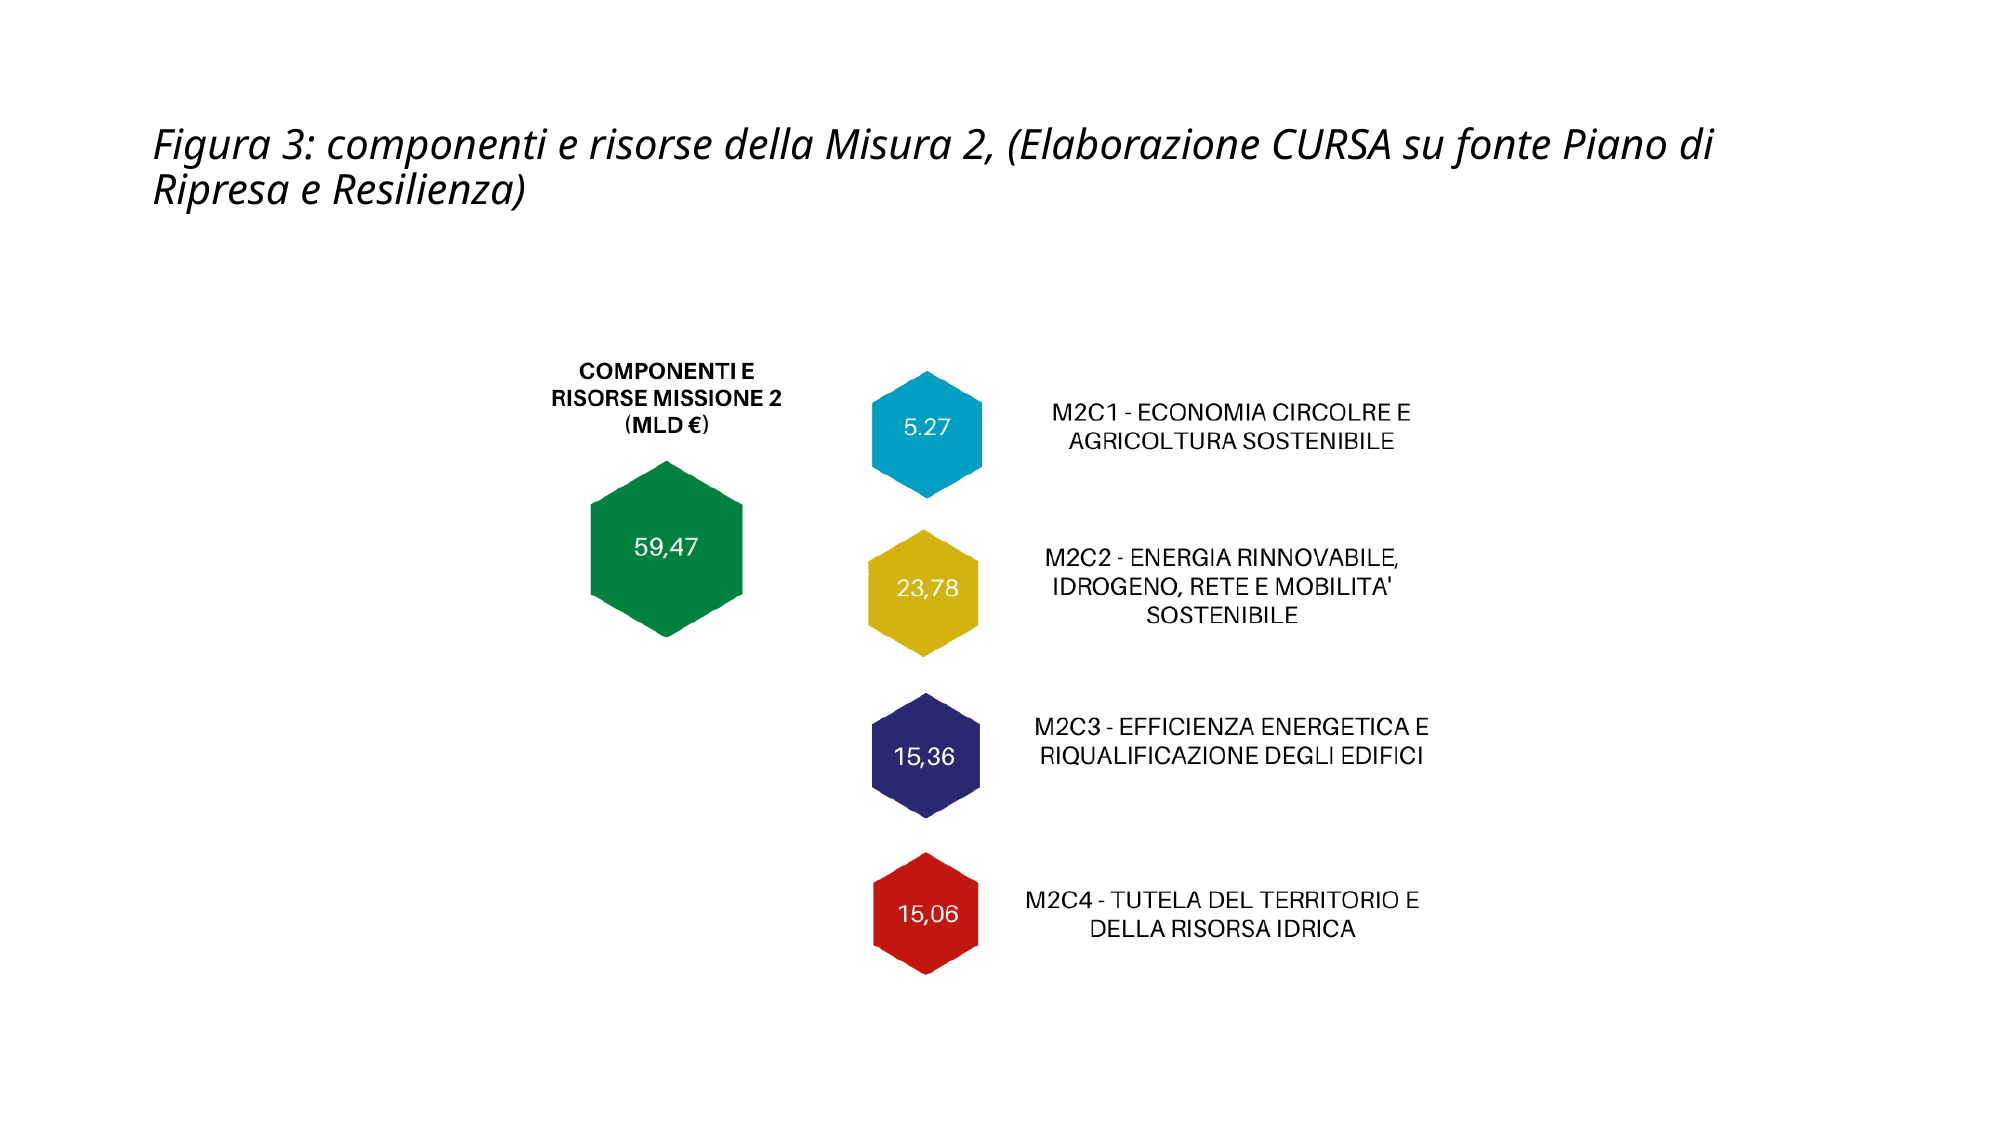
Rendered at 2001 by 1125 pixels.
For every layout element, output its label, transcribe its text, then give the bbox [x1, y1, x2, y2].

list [524, 299, 1476, 1014]
title Figura 3: componenti e risorse della Misura 2, (Elaborazione CURSA su fonte Piano di Ripresa e Resilienza) [137, 59, 1863, 278]
